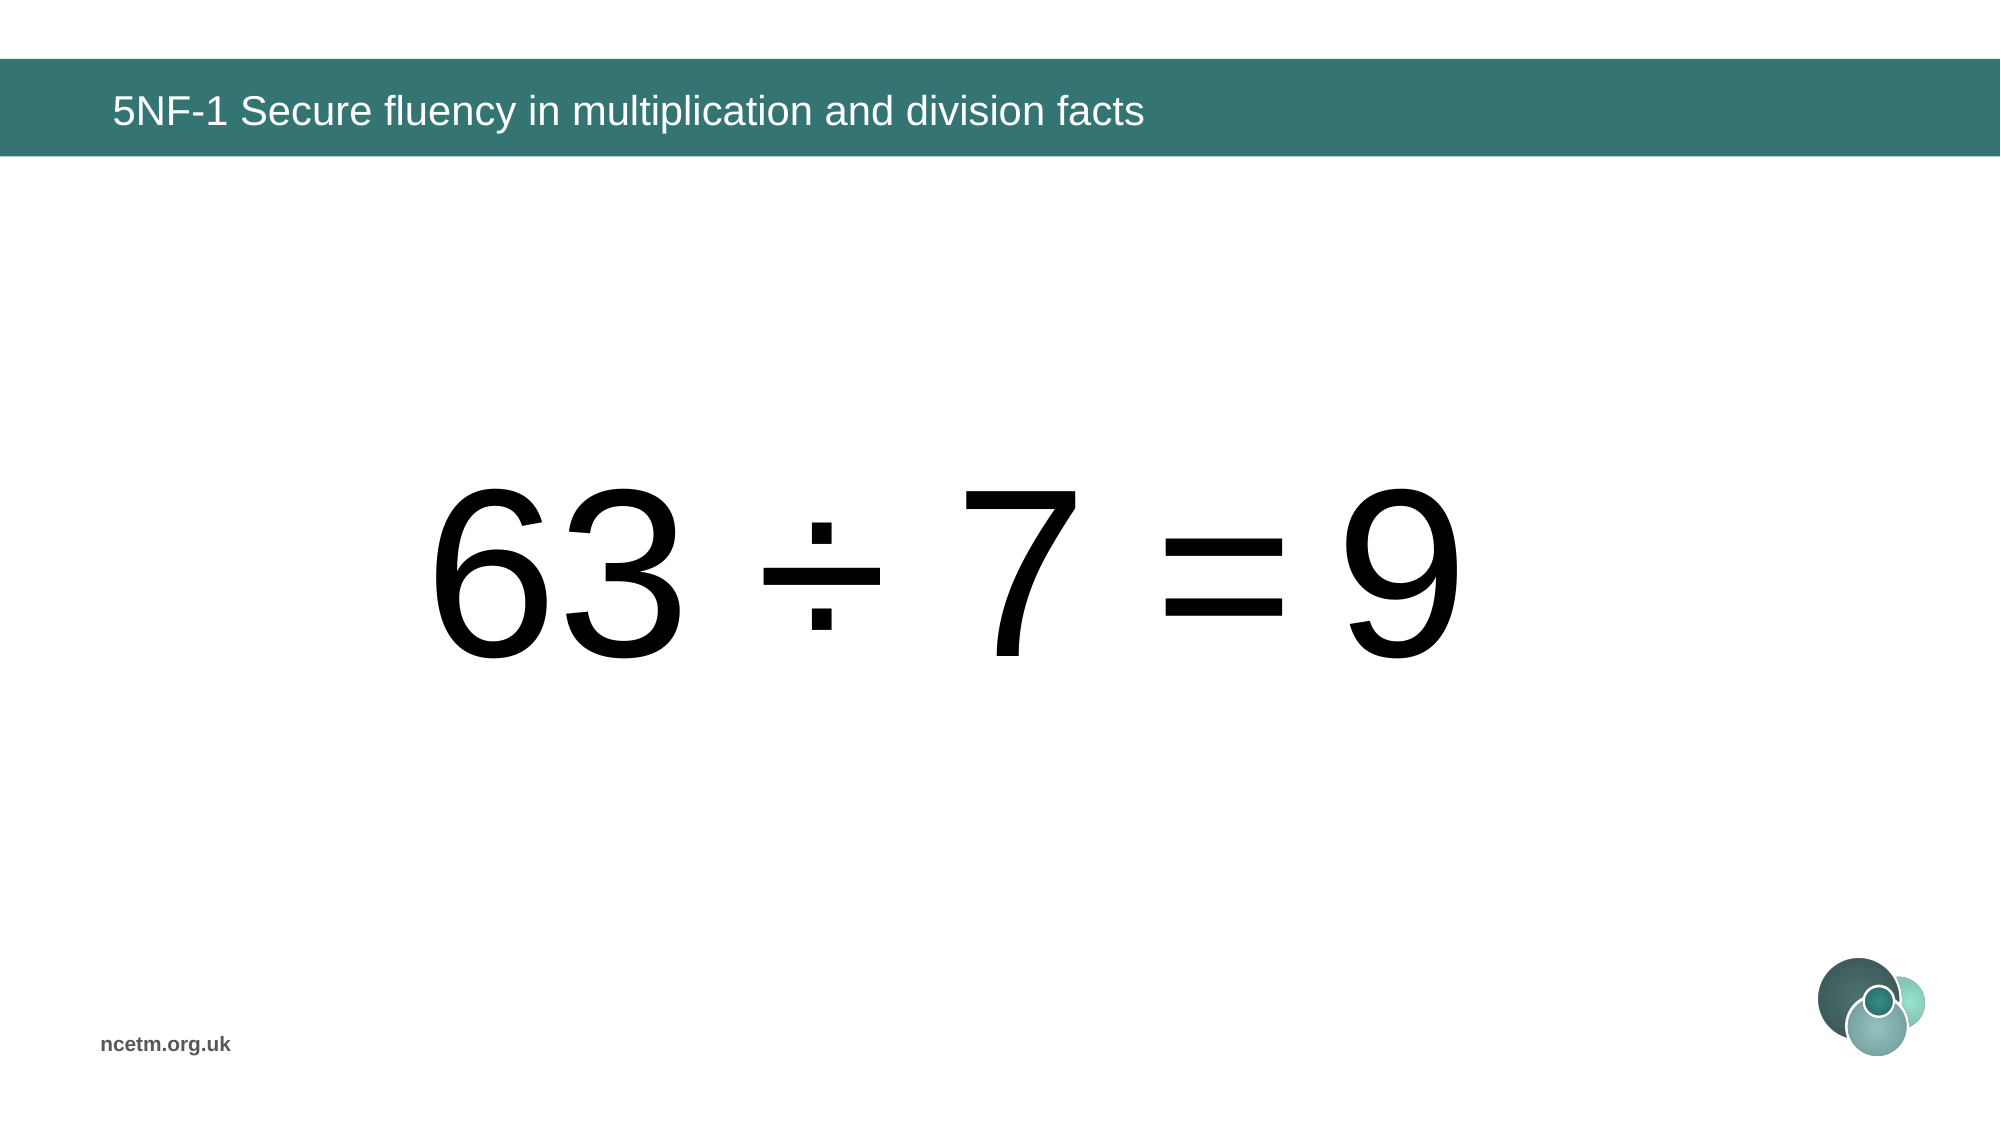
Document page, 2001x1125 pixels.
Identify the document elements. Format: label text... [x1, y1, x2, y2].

title 5NF-1 Secure fluency in multiplication and division facts [97, 76, 1945, 147]
text_box 9 [1321, 409, 1485, 712]
text_box 63 ÷ 7 = [409, 409, 1321, 712]
picture [1818, 958, 1925, 1056]
